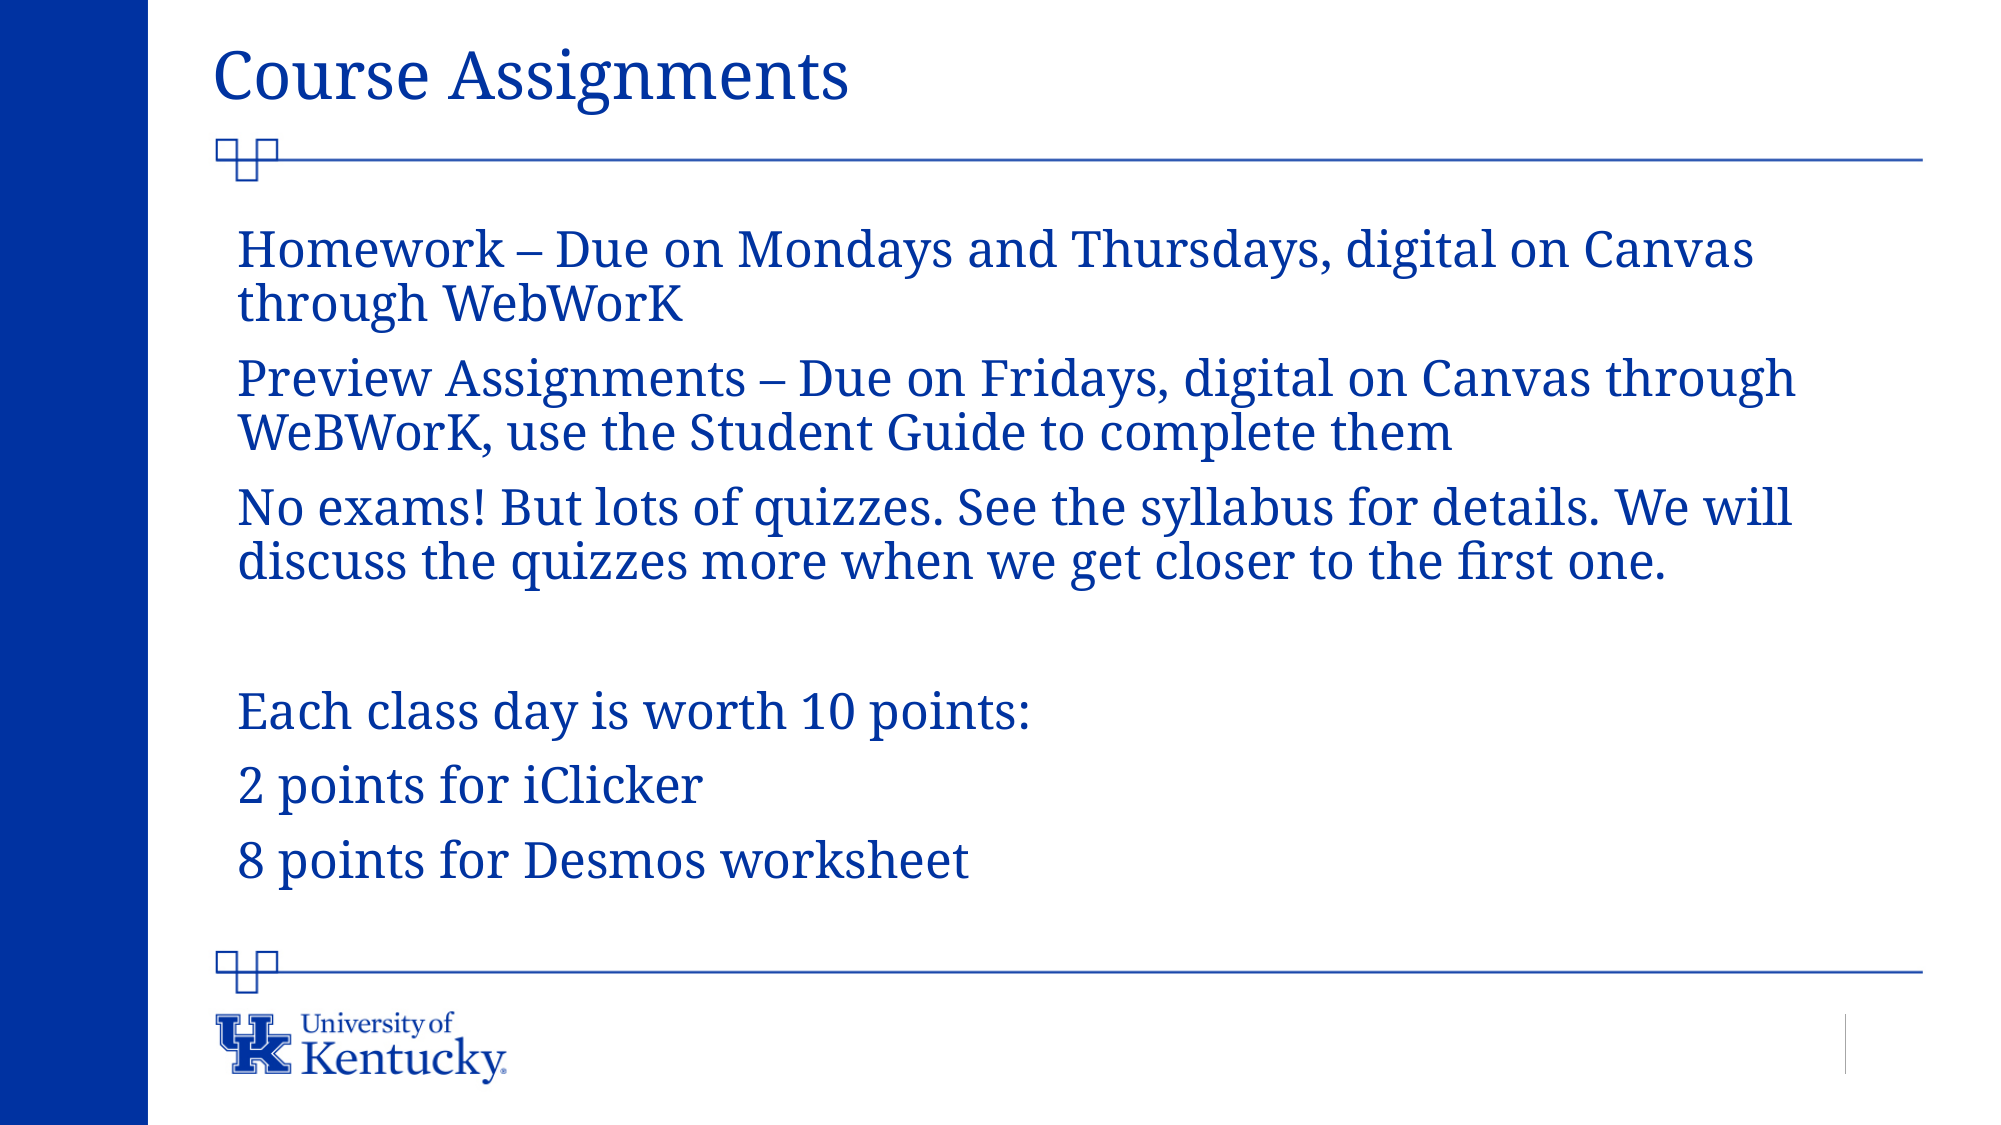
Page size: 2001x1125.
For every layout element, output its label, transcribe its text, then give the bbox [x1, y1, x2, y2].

list Homework – Due on Mondays and Thursdays, digital on Canvas through WebWorK Preview Assignments – Due on Fridays, digital on Canvas through WeBWorK, use the Student Guide to complete them No exams! But lots of quizzes. See the syllabus for details. We will discuss the quizzes more when we get closer to the first one. Each class day is worth 10 points: 2 points for iClicker 8 points for Desmos worksheet [222, 217, 1899, 952]
title Course Assignments [197, 29, 2000, 127]
picture [0, 0, 2001, 1125]
